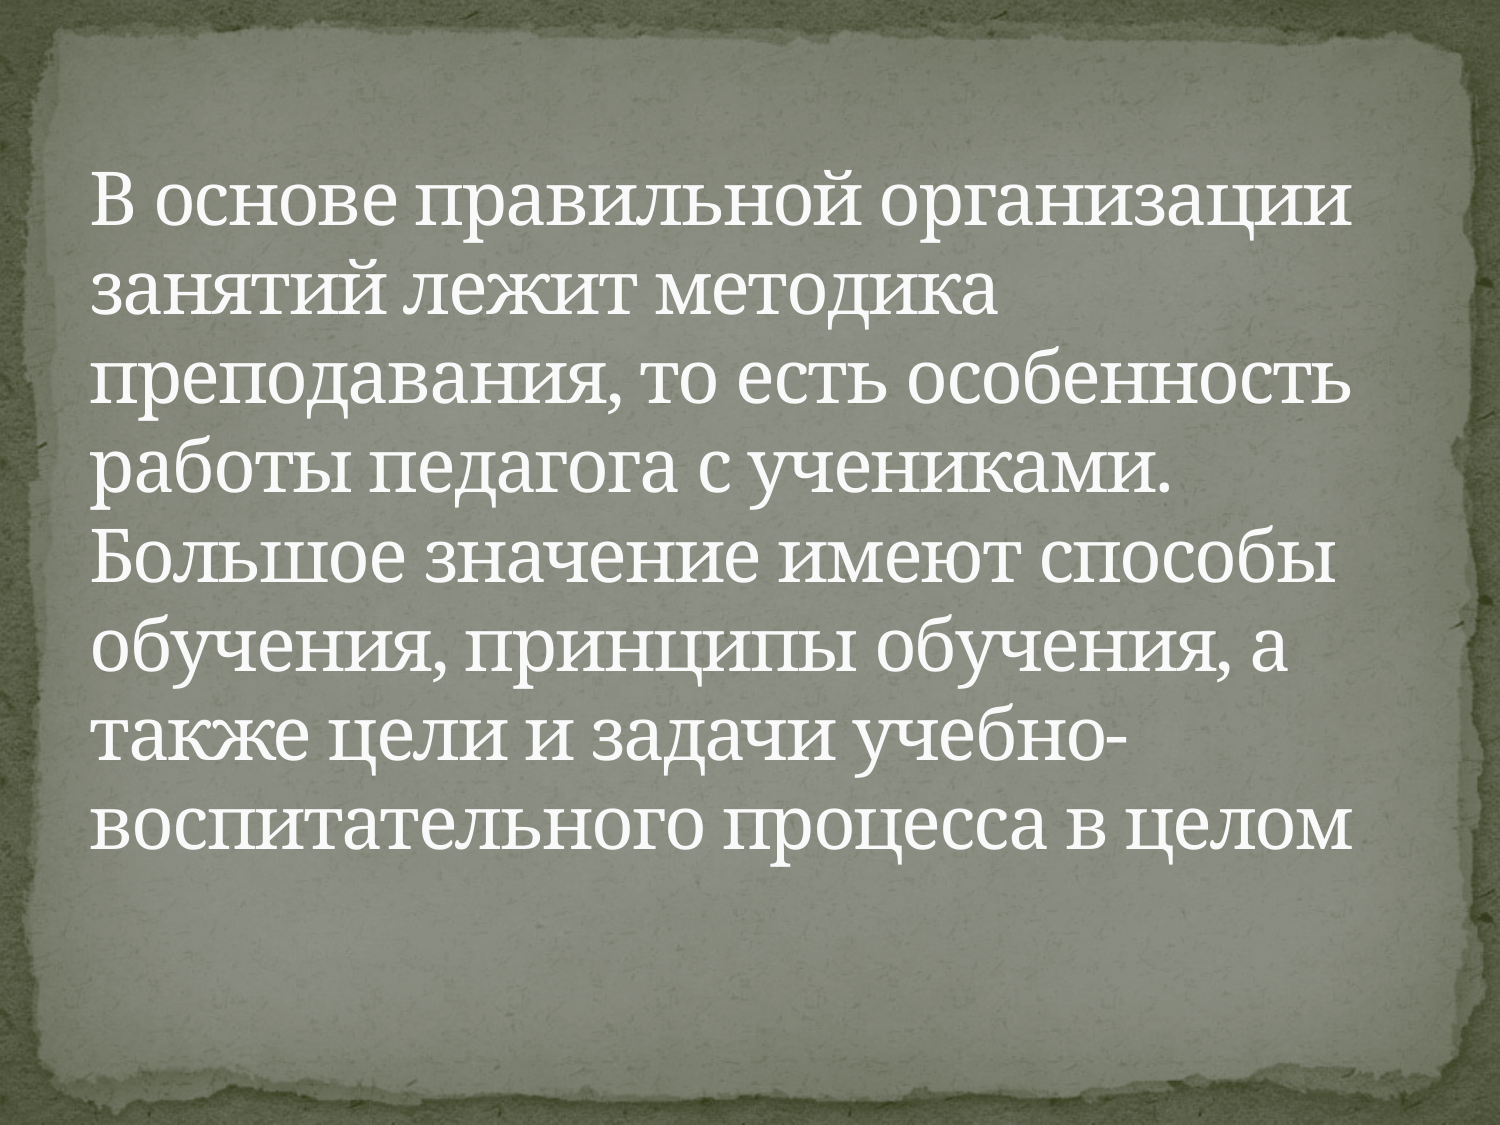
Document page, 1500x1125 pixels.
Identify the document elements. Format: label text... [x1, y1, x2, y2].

title В основе правильной организации занятий лежит методика преподавания, то есть особенность работы педагога с учениками. Большое значение имеют способы обучения, принципы обучения, а также цели и задачи учебно-воспитательного процесса в целом [74, 24, 1425, 961]
